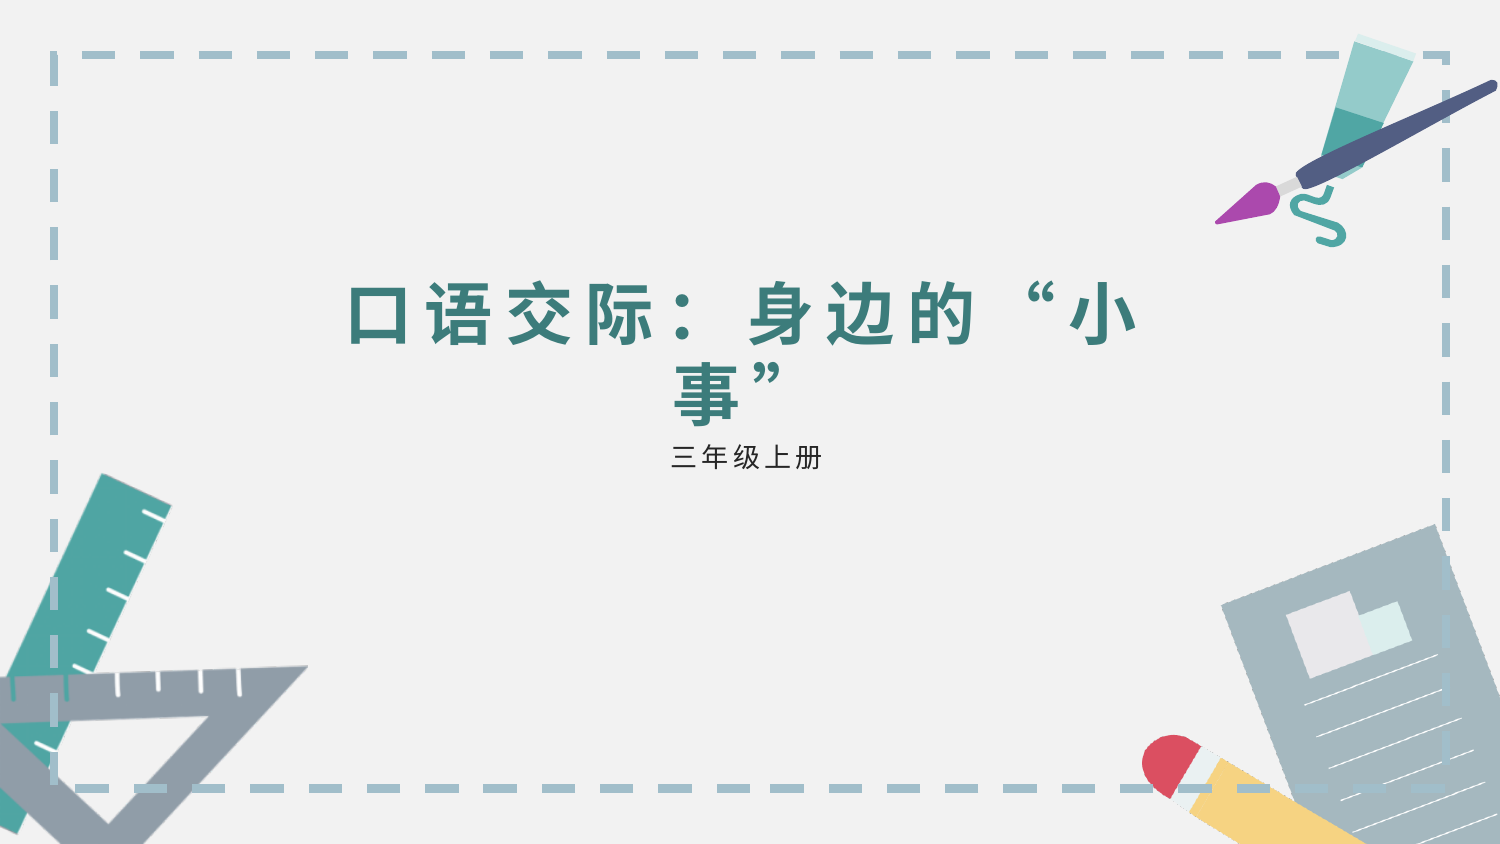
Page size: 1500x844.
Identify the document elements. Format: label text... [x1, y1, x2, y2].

picture [0, 458, 308, 844]
picture [1141, 523, 1500, 844]
text_box 三年级上册 [281, 440, 1212, 587]
text_box 口语交际：身边的“小事” [281, 263, 1212, 435]
